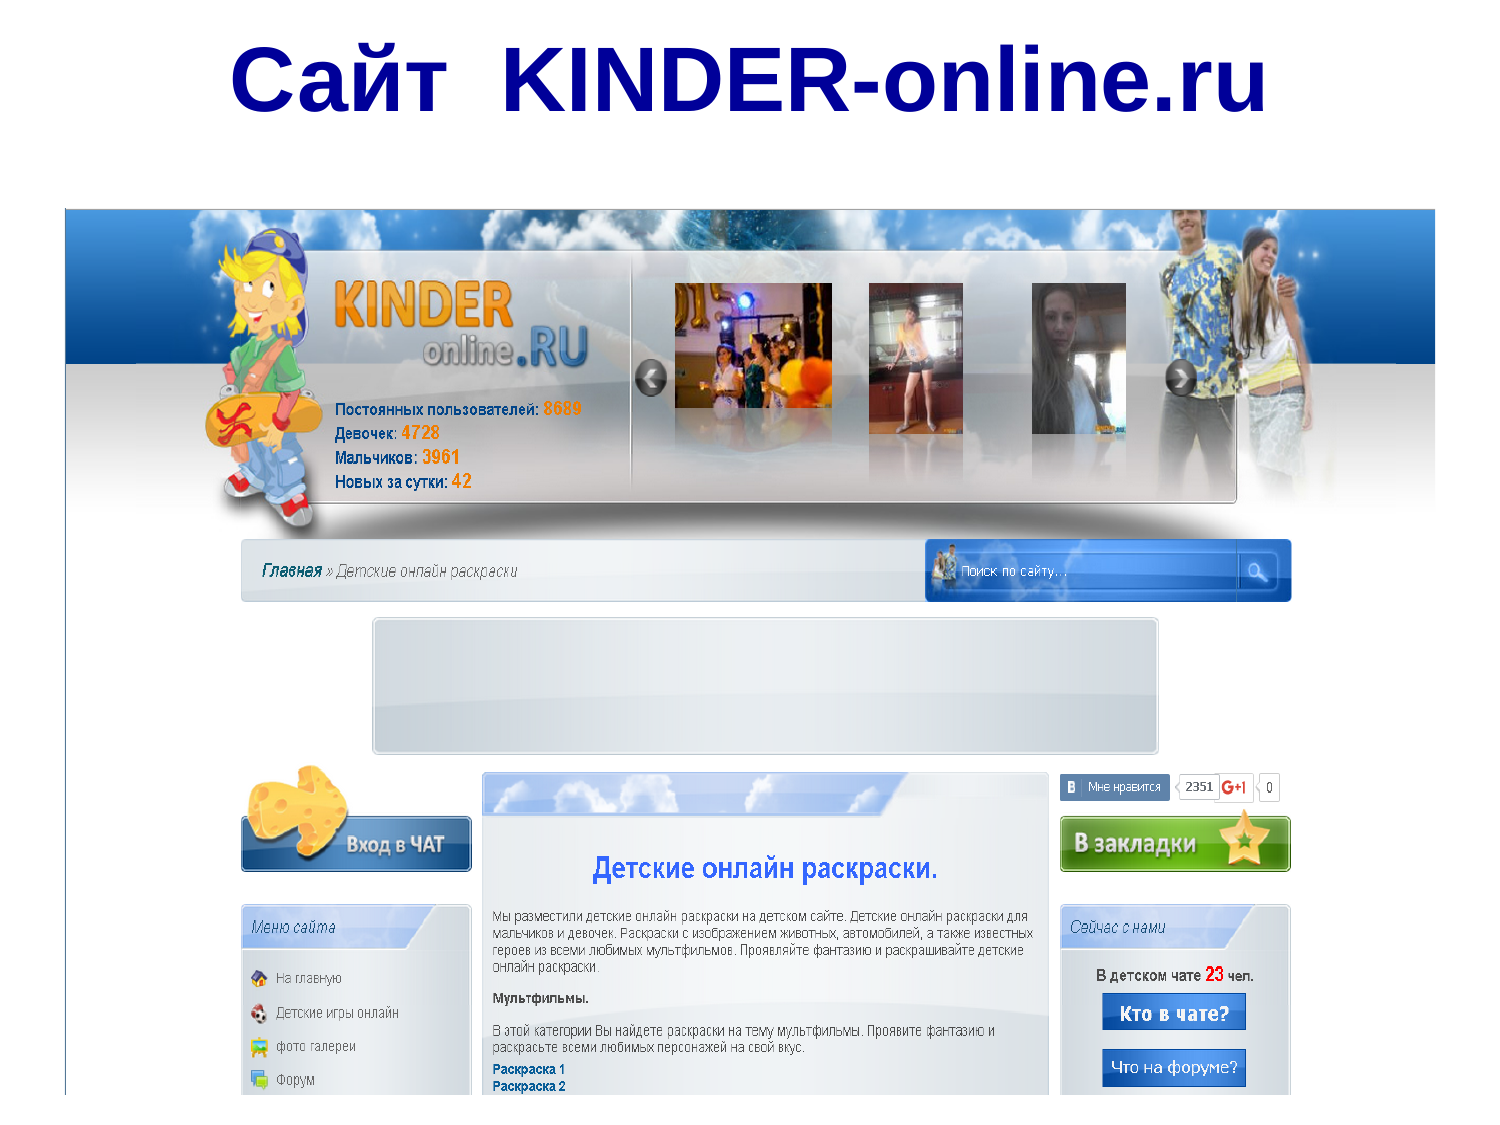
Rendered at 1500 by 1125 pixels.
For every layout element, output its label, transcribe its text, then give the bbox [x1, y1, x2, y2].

title Сайт KINDER-online.ru [75, 0, 1425, 149]
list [64, 207, 1436, 1095]
